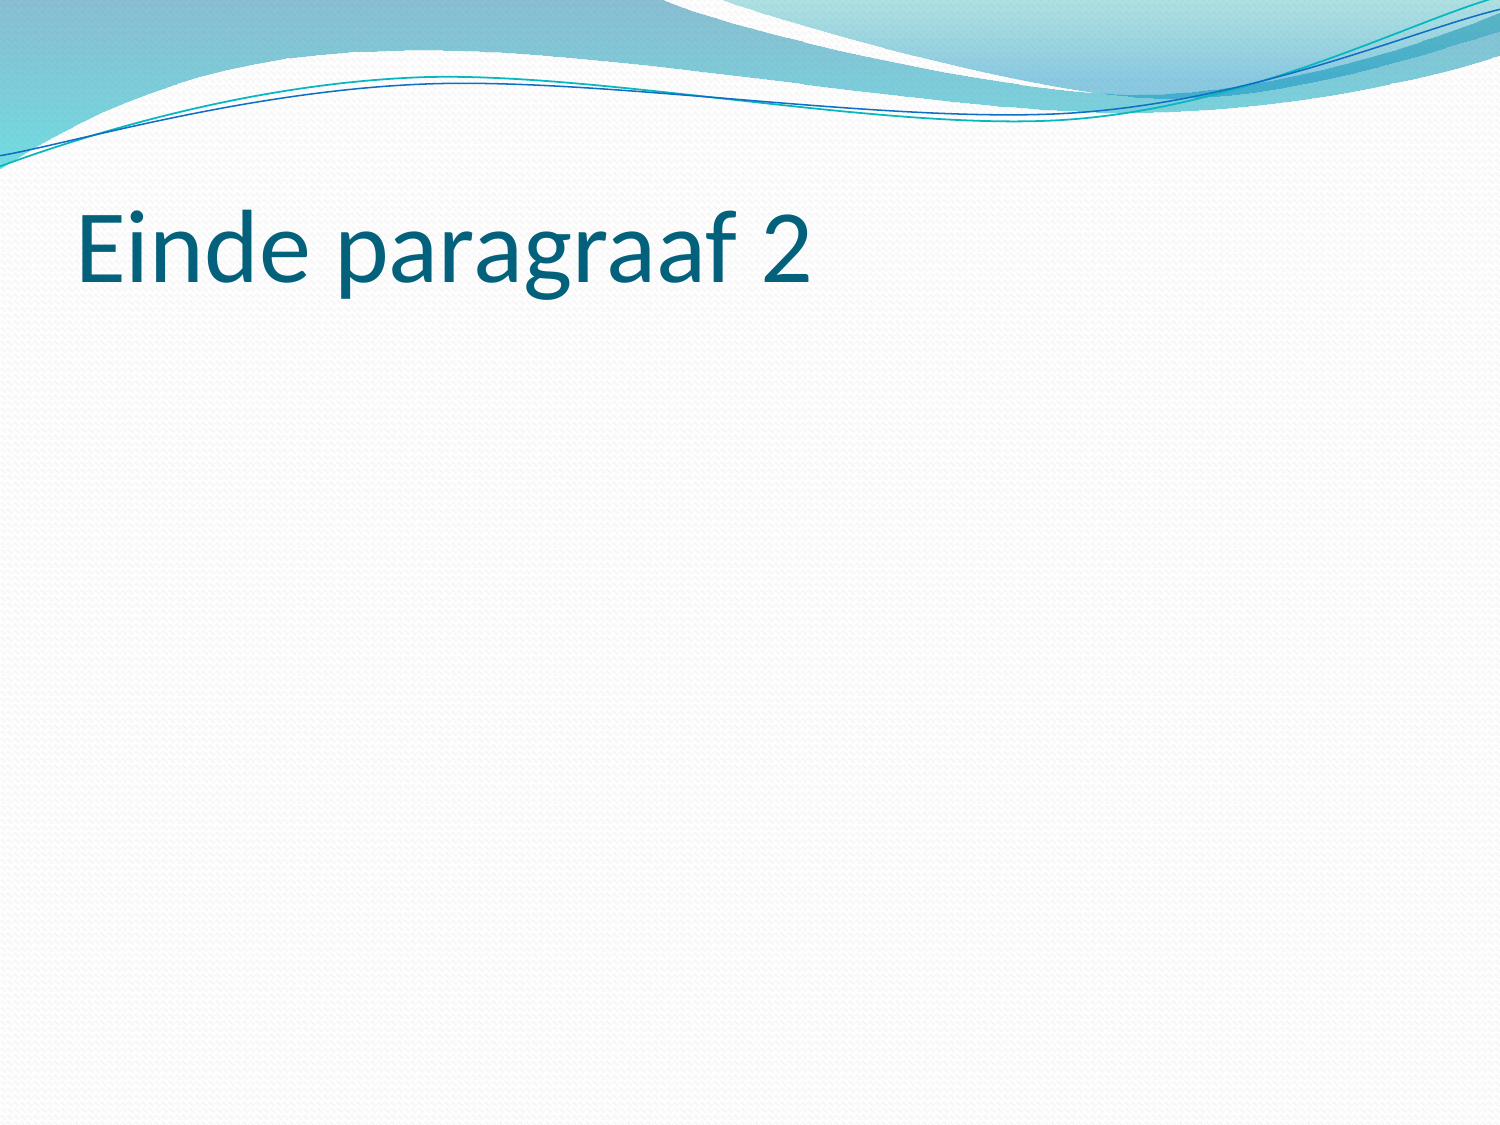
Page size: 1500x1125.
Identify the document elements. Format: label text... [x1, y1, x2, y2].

title Einde paragraaf 2 [75, 115, 1425, 303]
